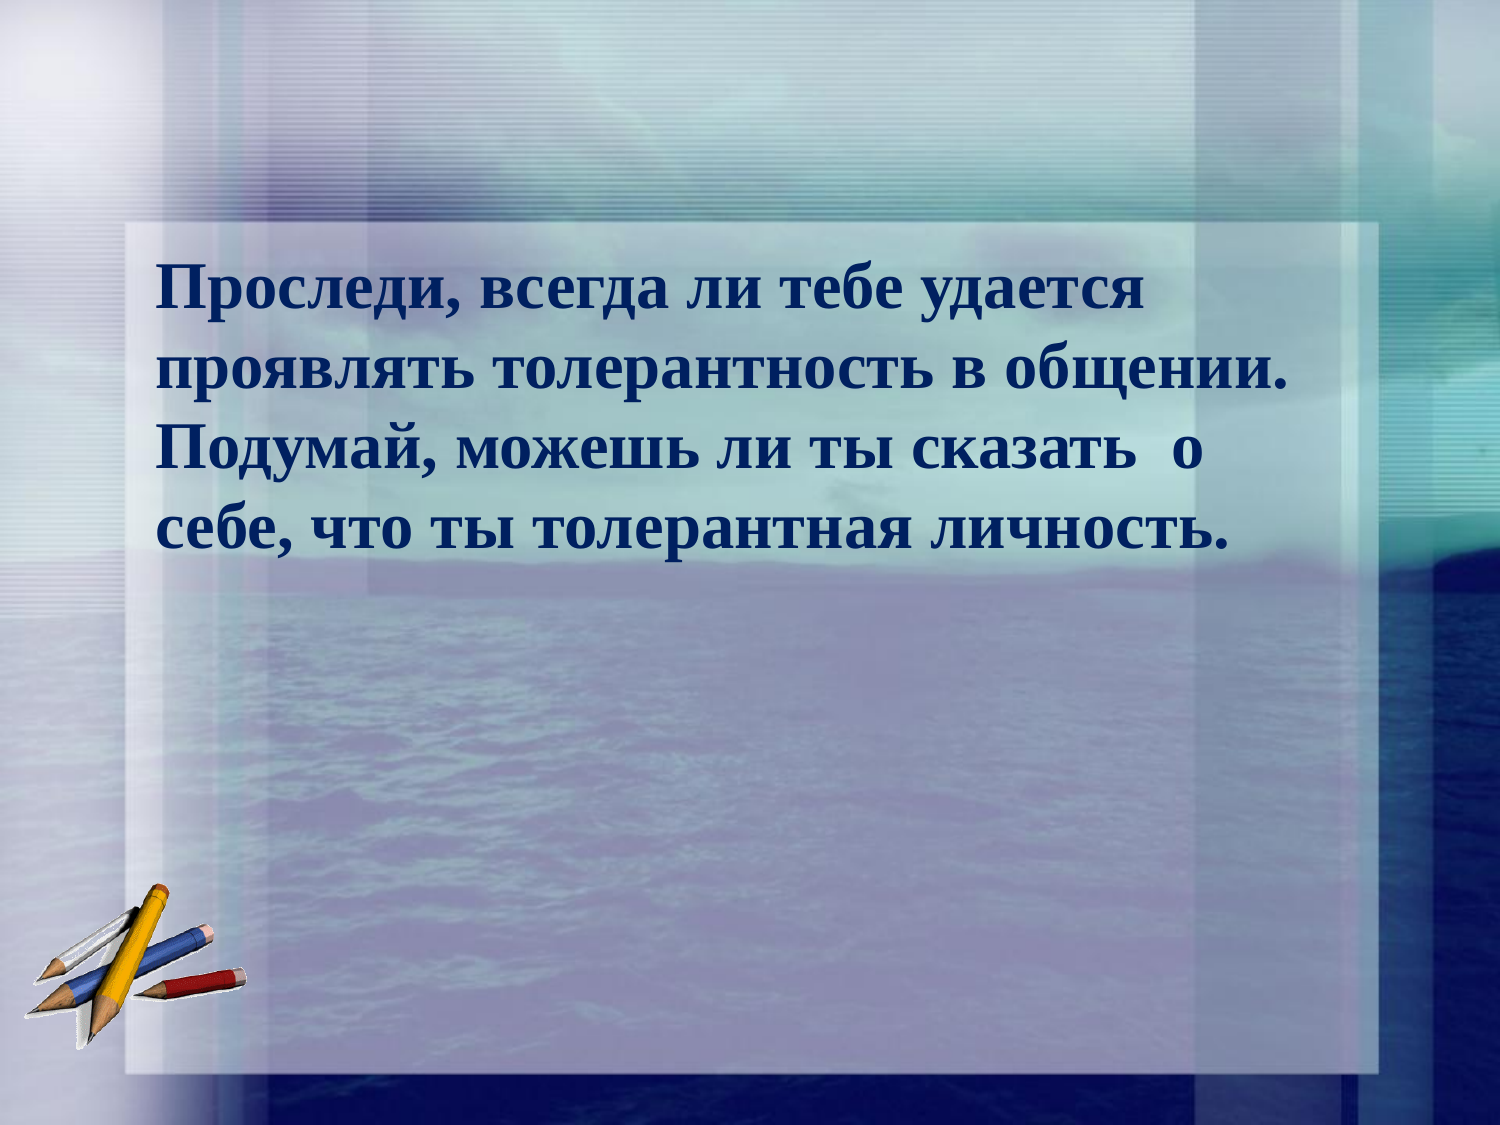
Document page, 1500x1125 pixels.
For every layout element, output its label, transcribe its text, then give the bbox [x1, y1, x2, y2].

text_box Проследи, всегда ли тебе удается проявлять толерантность в общении. Подумай, можешь ли ты сказать о себе, что ты толерантная личность. [140, 234, 1336, 569]
picture [0, 0, 1500, 1125]
